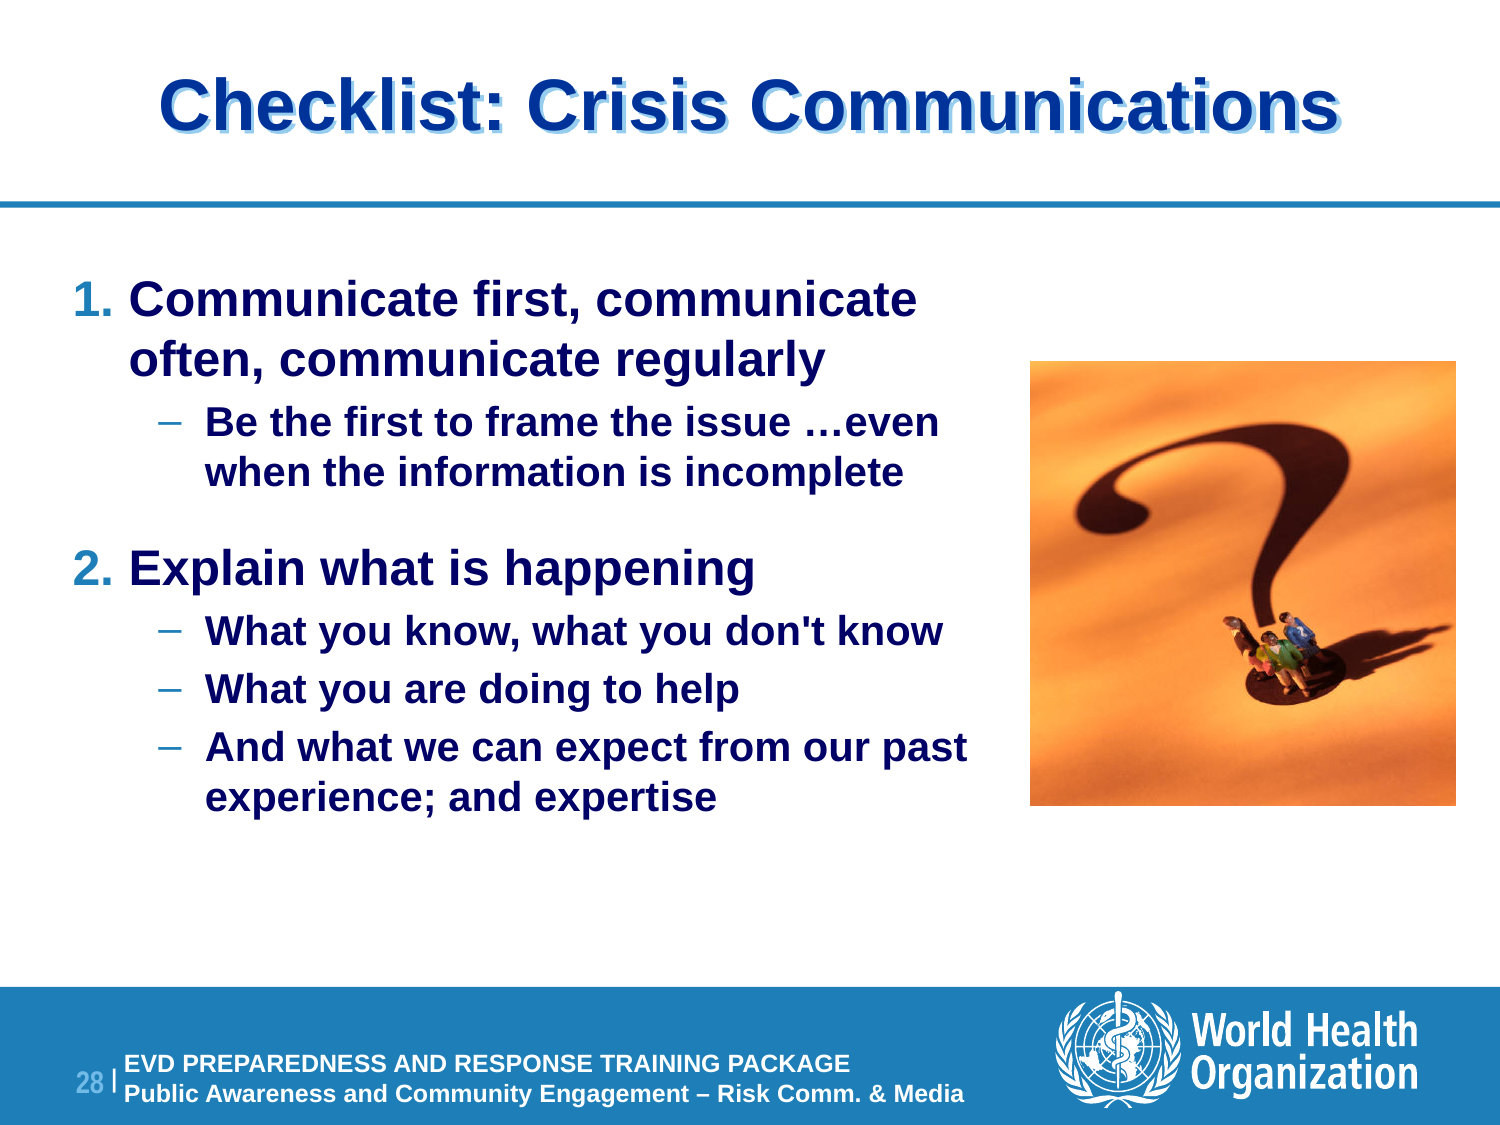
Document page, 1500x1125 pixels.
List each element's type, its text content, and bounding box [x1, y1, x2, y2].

picture [1029, 361, 1456, 806]
list Communicate first, communicate often, communicate regularly Be the first to frame the issue …even when the information is incomplete Explain what is happening What you know, what you don't know What you are doing to help And what we can expect from our past experience; and expertise [72, 266, 992, 1024]
title Checklist: Crisis Communications [0, 0, 1500, 204]
